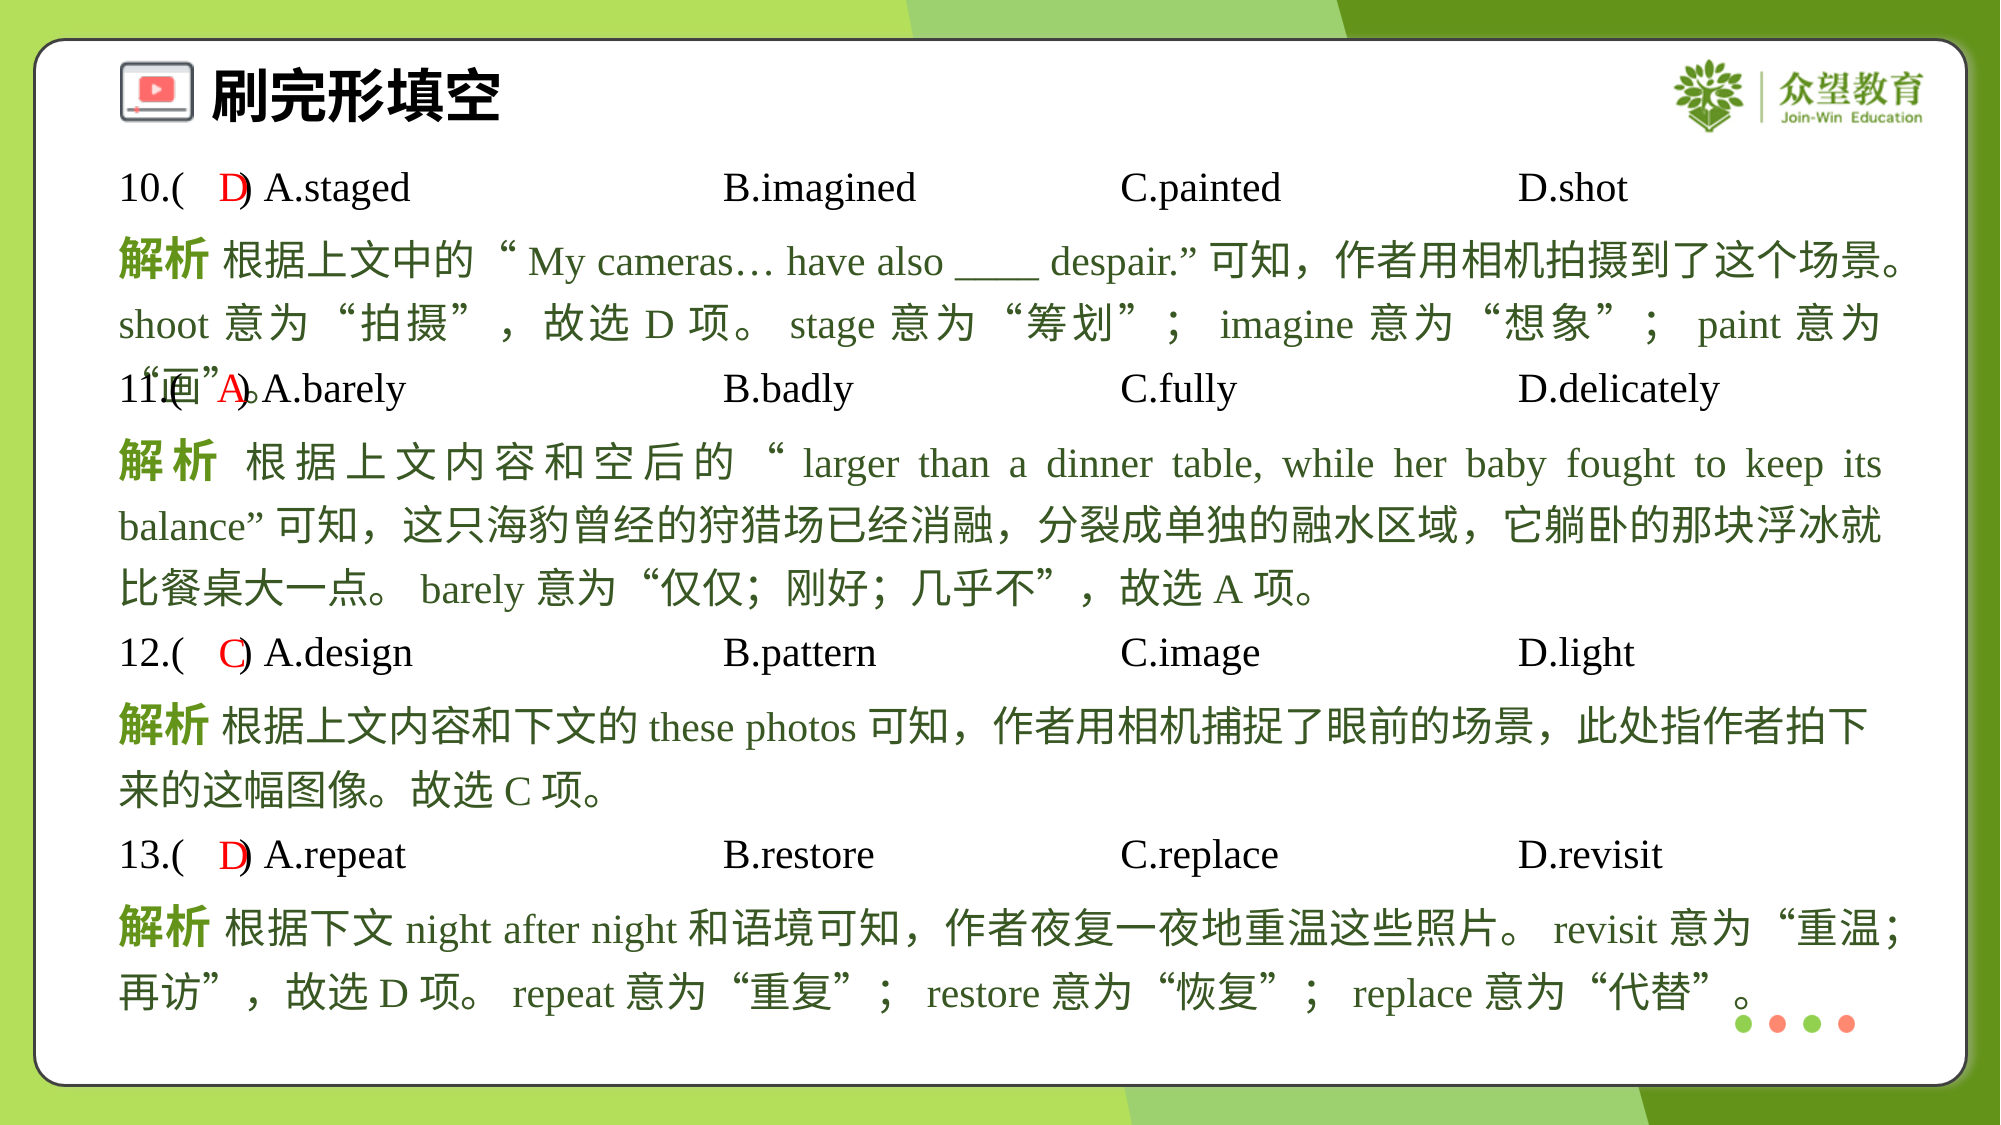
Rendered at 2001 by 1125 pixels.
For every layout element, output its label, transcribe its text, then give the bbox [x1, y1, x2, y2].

text_box D [213, 814, 254, 873]
text_box 11.( ) A.barely B.badly C.fully D.delicately [118, 348, 212, 406]
text_box 10.( ) A.staged B.imagined C.painted D.shot [254, 146, 1883, 204]
text_box 11.( ) A.barely B.badly C.fully D.delicately [252, 348, 1883, 406]
text_box 12.( ) A.design B.pattern C.image D.light [118, 612, 213, 670]
text_box C [213, 612, 252, 671]
text_box 12.( ) A.design B.pattern C.image D.light [252, 612, 1883, 670]
text_box 13.( ) A.repeat B.restore C.replace D.revisit [254, 814, 1883, 872]
text_box 解析 根据下文night after night和语境可知，作者夜复一夜地重温这些照片。revisit意为“重温；再访”，故选D项。repeat意为“重复”；restore意为“恢复”；replace意为“代替”。 [118, 884, 1883, 1011]
text_box 解析 根据上文中的“My cameras… have also ____ despair.”可知，作者用相机拍摄到了这个场景。shoot意为“拍摄”，故选D项。stage意为“筹划”；imagine意为“想象”；paint意为“画”。 [118, 215, 1883, 343]
text_box D [213, 146, 254, 205]
text_box A [212, 348, 252, 406]
text_box 10.( ) A.staged B.imagined C.painted D.shot [118, 146, 213, 204]
text_box 解析 根据上文内容和下文的these photos可知，作者用相机捕捉了眼前的场景，此处指作者拍下来的这幅图像。故选C项。 [118, 682, 1883, 809]
text_box 解析 根据上文内容和空后的“larger than a dinner table, while her baby fought to keep its balance”可知，这只海豹曾经的狩猎场已经消融，分裂成单独的融水区域，它躺卧的那块浮冰就比餐桌大一点。barely意为“仅仅；刚好；几乎不”，故选A项。 [118, 417, 1883, 607]
picture [0, 0, 2000, 1125]
text_box 13.( ) A.repeat B.restore C.replace D.revisit [118, 814, 213, 872]
